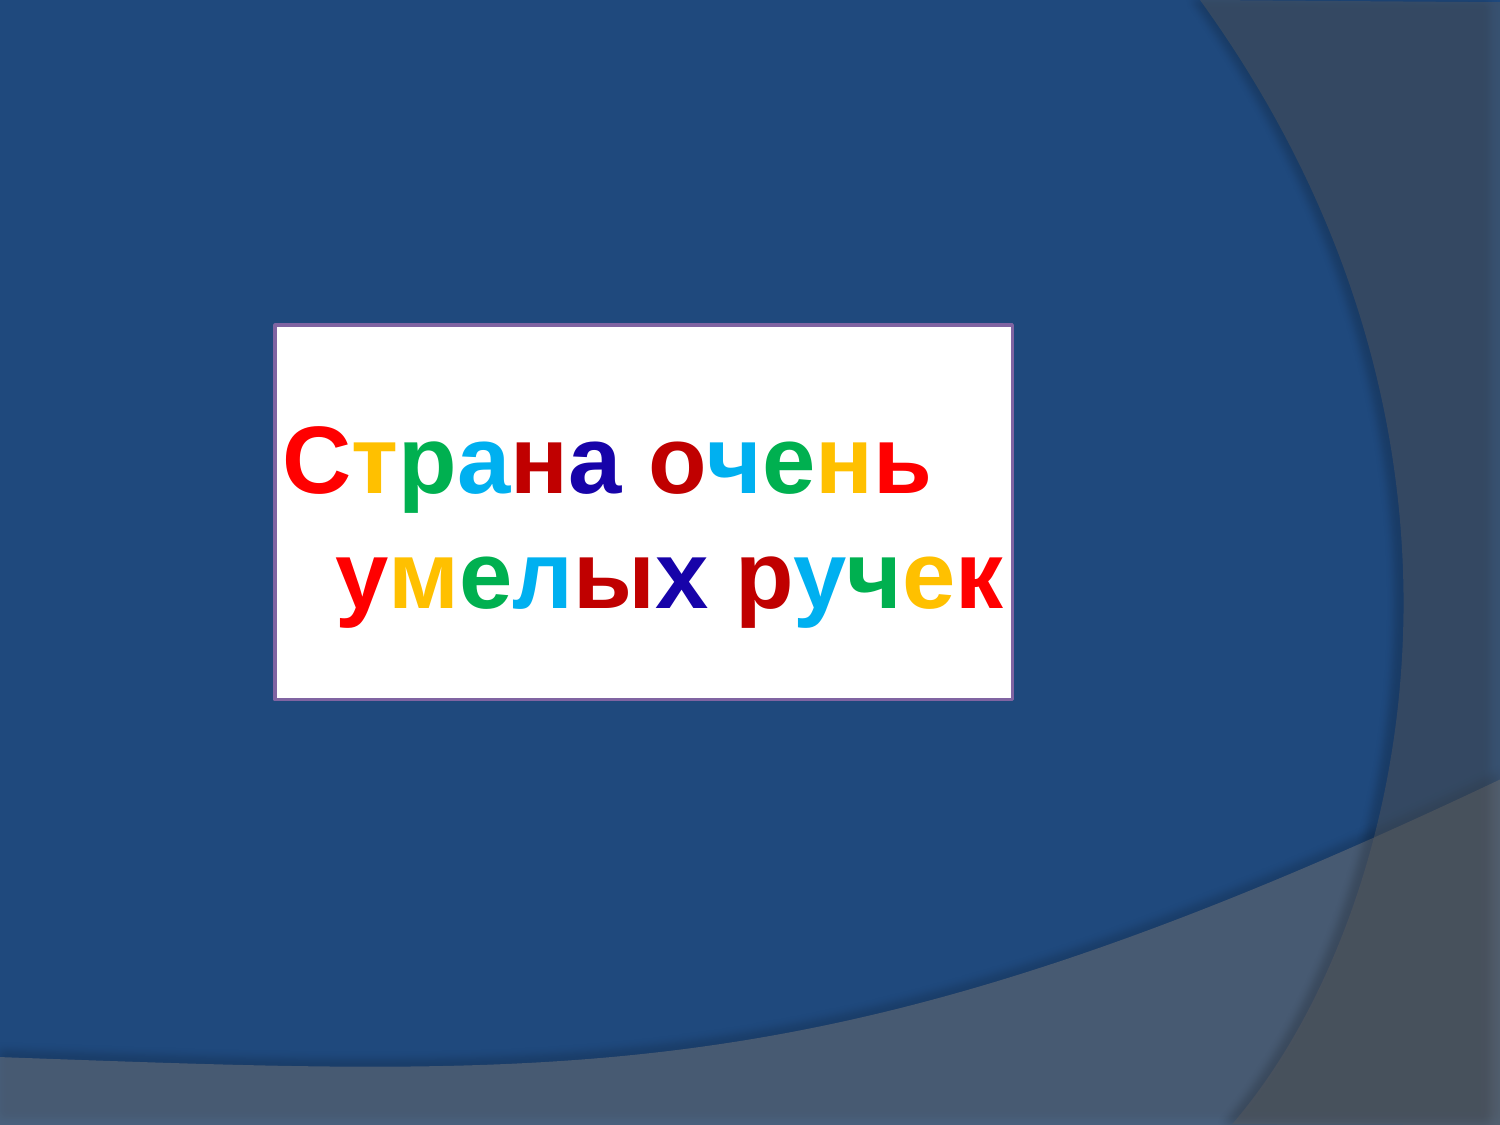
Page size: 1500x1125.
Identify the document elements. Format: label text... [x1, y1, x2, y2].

title Страна очень умелых ручек [273, 323, 1014, 701]
